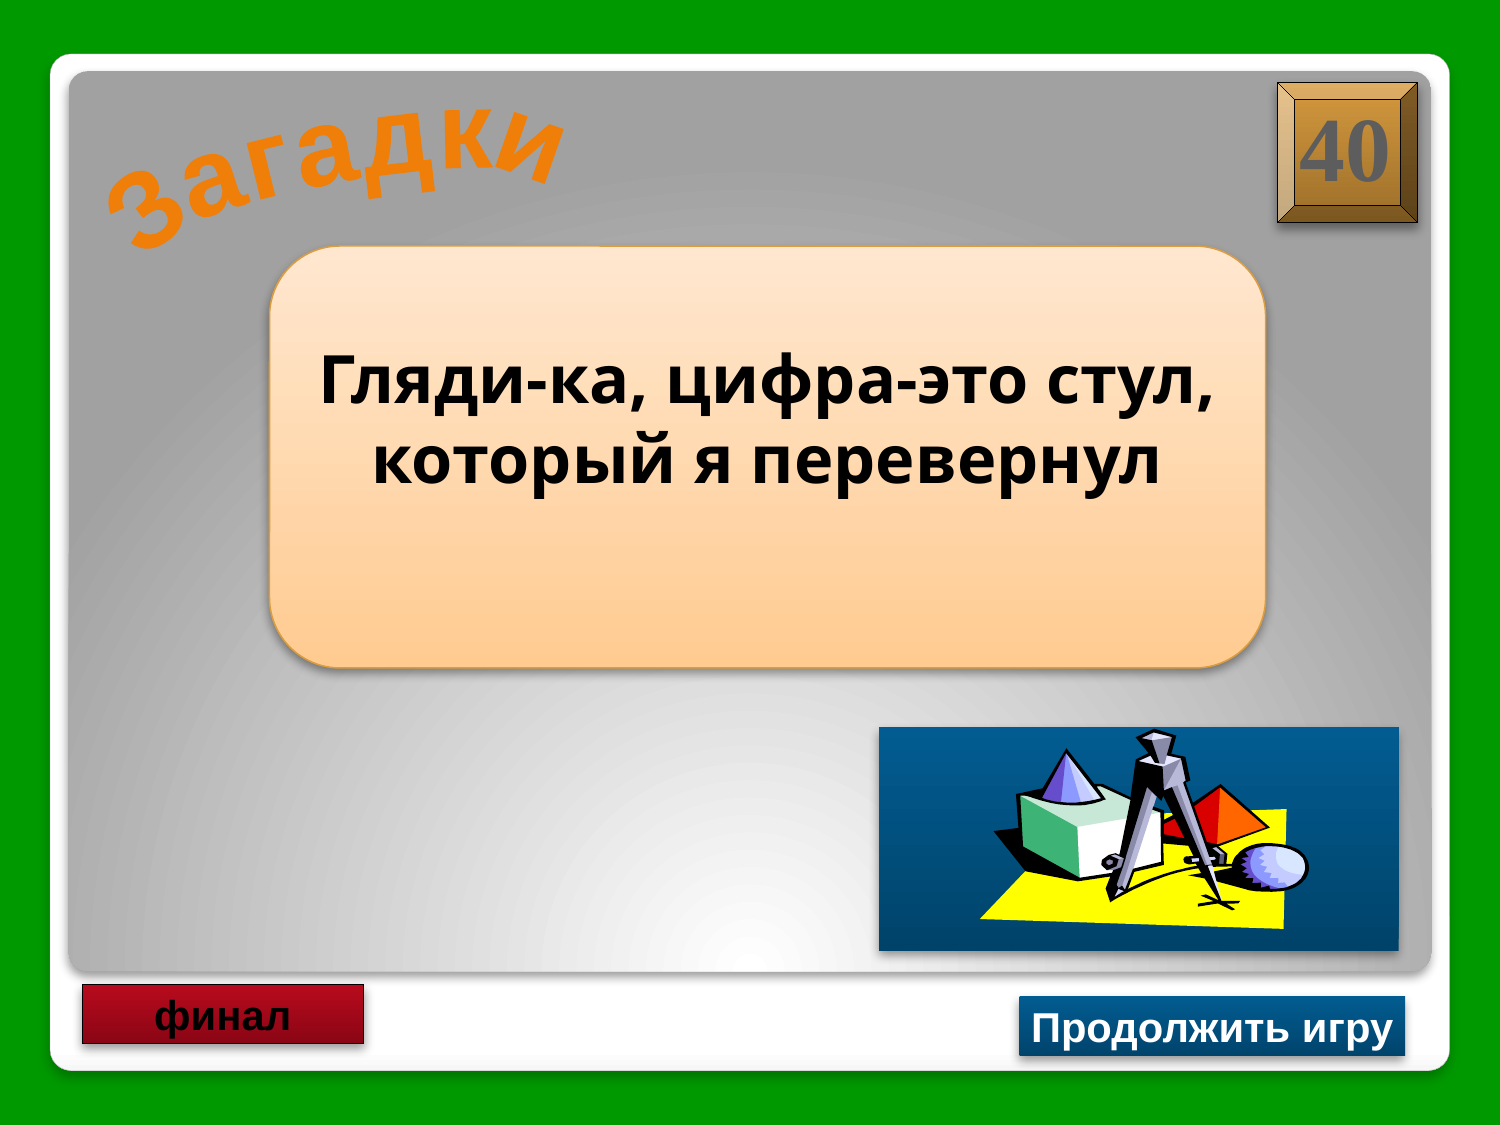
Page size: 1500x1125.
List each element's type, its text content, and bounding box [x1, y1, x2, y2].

text_box финал [82, 984, 364, 1044]
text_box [1277, 81, 1419, 223]
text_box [878, 726, 1399, 952]
text_box Продолжить игру [1019, 996, 1406, 1056]
text_box Гляди-ка, цифра-это стул, который я перевернул [268, 245, 1267, 669]
